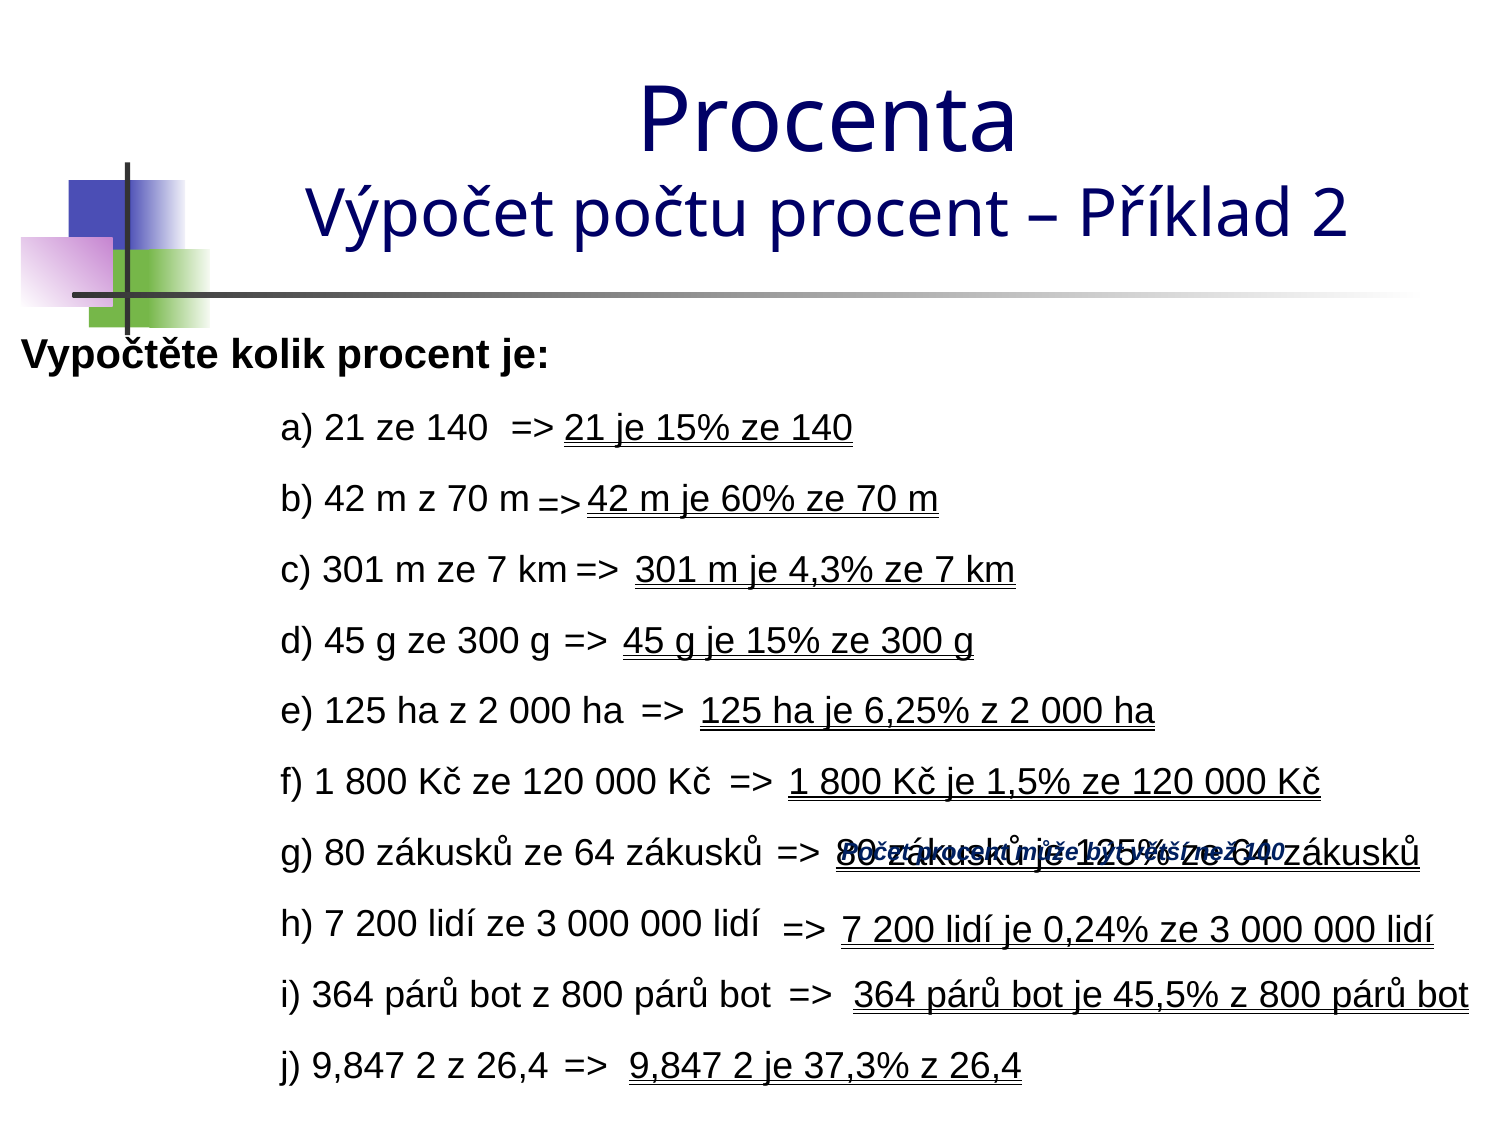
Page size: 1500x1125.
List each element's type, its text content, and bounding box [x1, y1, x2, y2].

text_box => [522, 472, 609, 533]
text_box f) 1 800 Kč ze 120 000 Kč [265, 749, 714, 810]
text_box => [714, 749, 773, 810]
text_box => [549, 608, 608, 668]
text_box Vypočtěte kolik procent je: [5, 319, 1164, 385]
text_box => [625, 679, 684, 739]
text_box => [774, 962, 838, 1023]
text_box => [761, 820, 820, 881]
text_box 42 m je 60% ze 70 m [572, 466, 978, 527]
text_box 45 g je 15% ze 300 g [608, 608, 1014, 668]
text_box 125 ha je 6,25% z 2 000 ha [684, 679, 1213, 739]
text_box 1 800 Kč je 1,5% ze 120 000 Kč [773, 749, 1365, 810]
text_box Počet procent může být větší než 100 [826, 828, 1389, 874]
title Procenta Výpočet počtu procent – Příklad 2 [188, 34, 1468, 276]
text_box 9,847 2 je 37,3% z 26,4 [614, 1033, 1155, 1094]
text_box c) 301 m ze 7 km [265, 537, 560, 598]
text_box 364 párů bot je 45,5% z 800 párů bot [838, 962, 1491, 1023]
text_box => [560, 537, 620, 598]
text_box d) 45 g ze 300 g [265, 608, 549, 668]
text_box 301 m je 4,3% ze 7 km [620, 537, 1117, 598]
text_box j) 9,847 2 z 26,4 [265, 1033, 549, 1094]
text_box e) 125 ha z 2 000 ha [265, 679, 625, 739]
text_box i) 364 párů bot z 800 párů bot [265, 962, 774, 1023]
text_box b) 42 m z 70 m [265, 466, 550, 527]
text_box h) 7 200 lidí ze 3 000 000 lidí [265, 891, 788, 952]
text_box => [767, 897, 826, 958]
text_box => [549, 1033, 614, 1094]
text_box 80 zákusků je 125% ze 64 zákusků [820, 820, 1439, 881]
text_box 21 je 15% ze 140 [599, 395, 916, 456]
text_box => [496, 395, 599, 456]
text_box 7 200 lidí je 0,24% ze 3 000 000 lidí [826, 897, 1499, 958]
text_box a) 21 ze 140 [265, 395, 496, 456]
text_box g) 80 zákusků ze 64 zákusků [265, 820, 761, 881]
